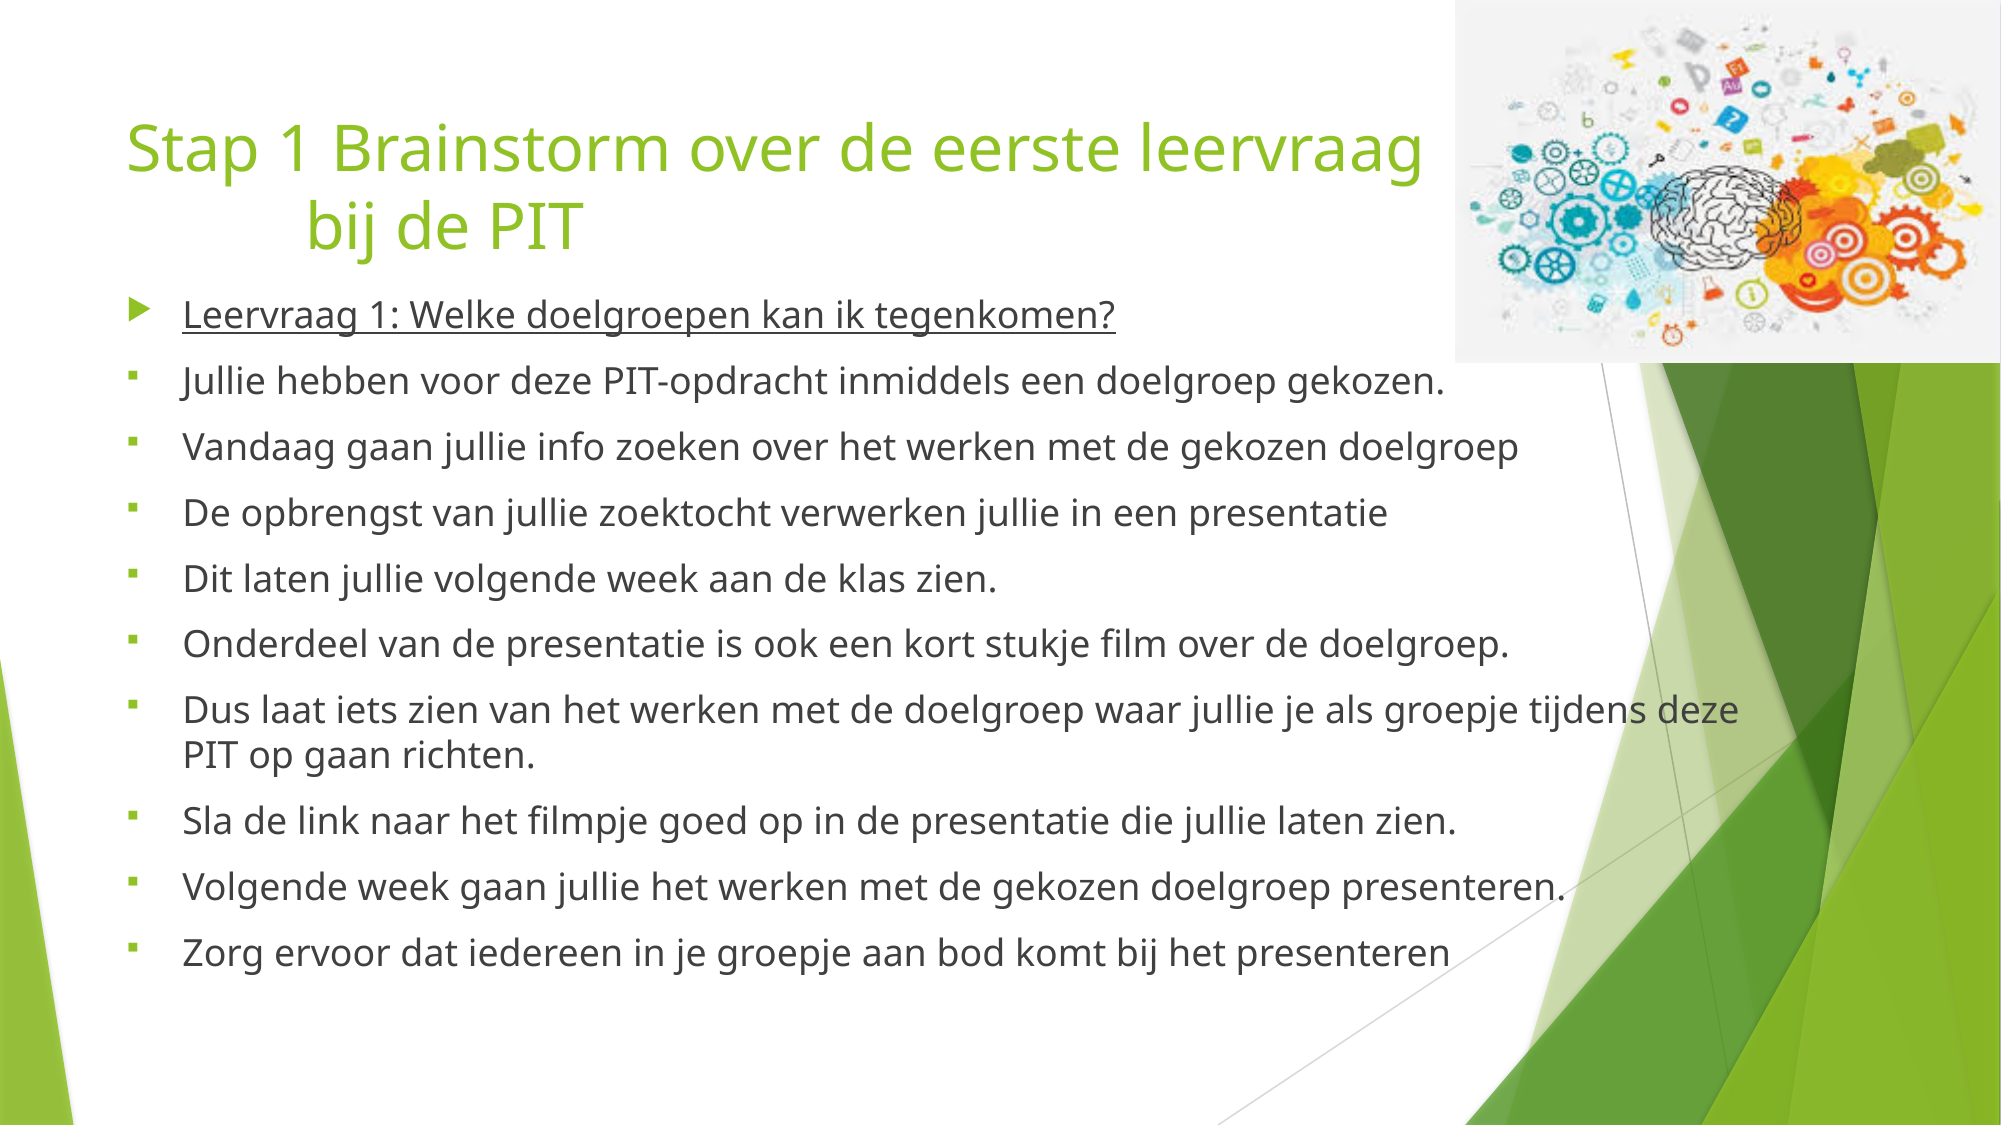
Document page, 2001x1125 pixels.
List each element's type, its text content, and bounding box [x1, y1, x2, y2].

picture [1455, 0, 2000, 363]
list Leervraag 1: Welke doelgroepen kan ik tegenkomen? Jullie hebben voor deze PIT-opdracht inmiddels een doelgroep gekozen. Vandaag gaan jullie info zoeken over het werken met de gekozen doelgroep De opbrengst van jullie zoektocht verwerken jullie in een presentatie Dit laten jullie volgende week aan de klas zien. Onderdeel van de presentatie is ook een kort stukje film over de doelgroep. Dus laat iets zien van het werken met de doelgroep waar jullie je als groepje tijdens deze PIT op gaan richten. Sla de link naar het filmpje goed op in de presentatie die jullie laten zien. Volgende week gaan jullie het werken met de gekozen doelgroep presenteren. Zorg ervoor dat iedereen in je groepje aan bod komt bij het presenteren [111, 283, 1766, 1104]
title Stap 1 Brainstorm over de eerste leervraag bij de PIT [111, 99, 1450, 283]
